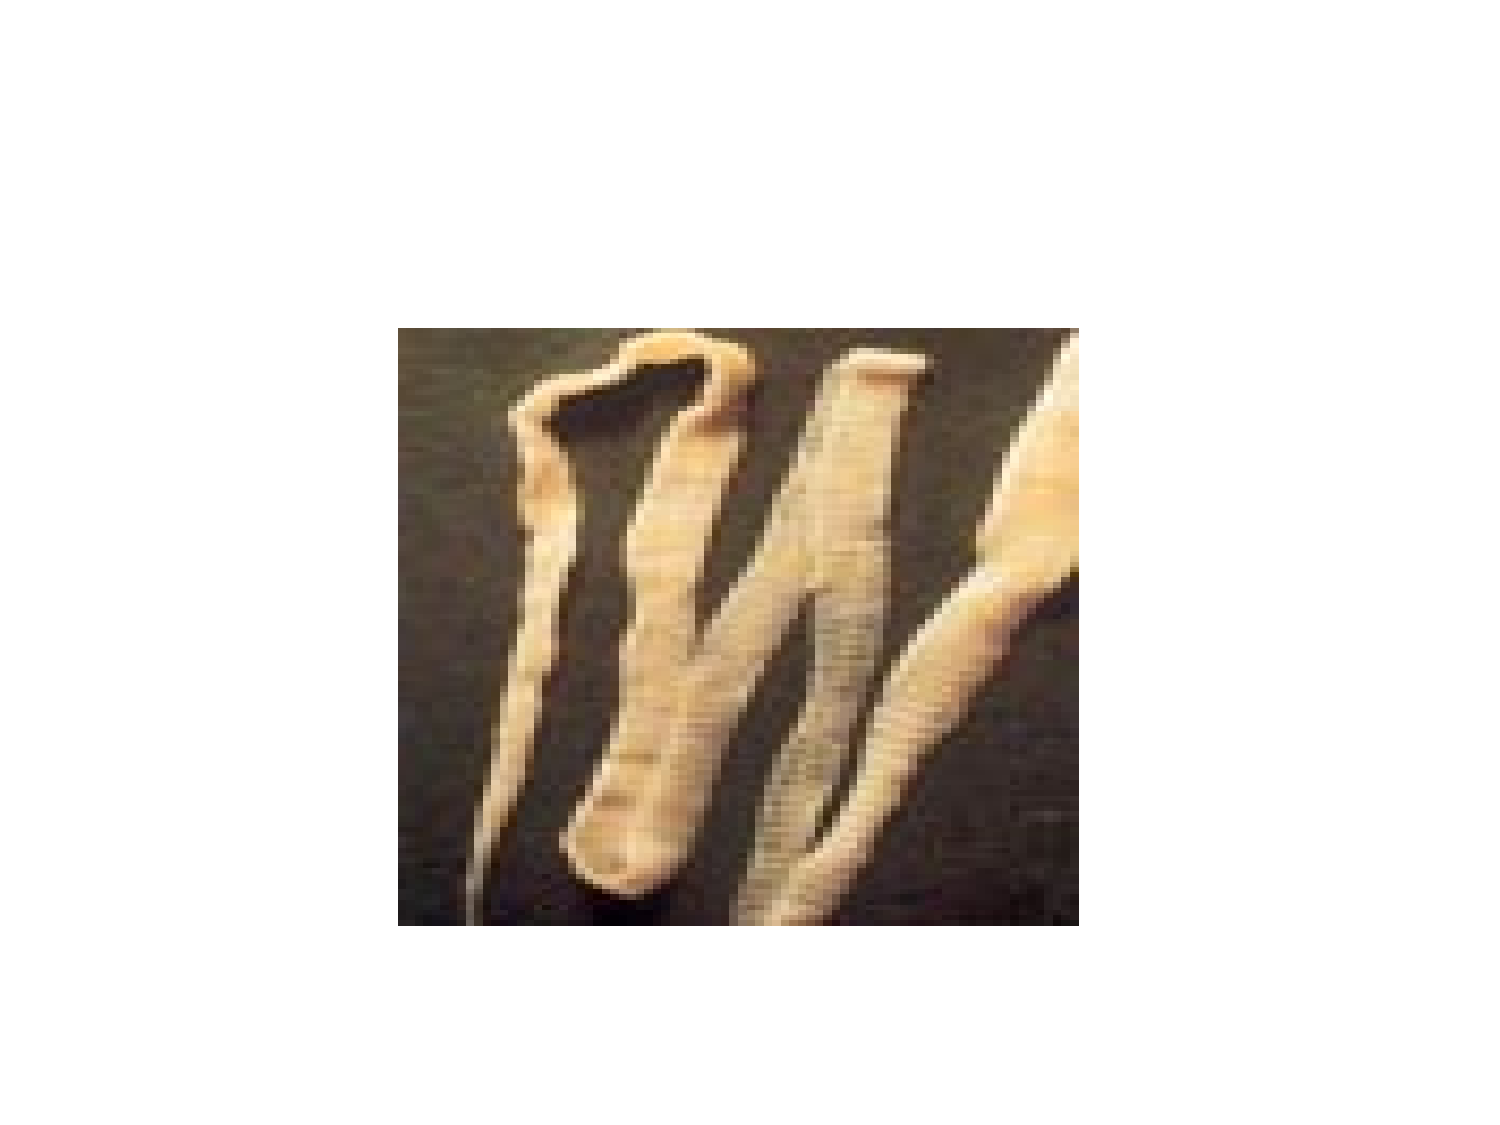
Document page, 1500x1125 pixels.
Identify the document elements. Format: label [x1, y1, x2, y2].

list [398, 327, 1079, 926]
